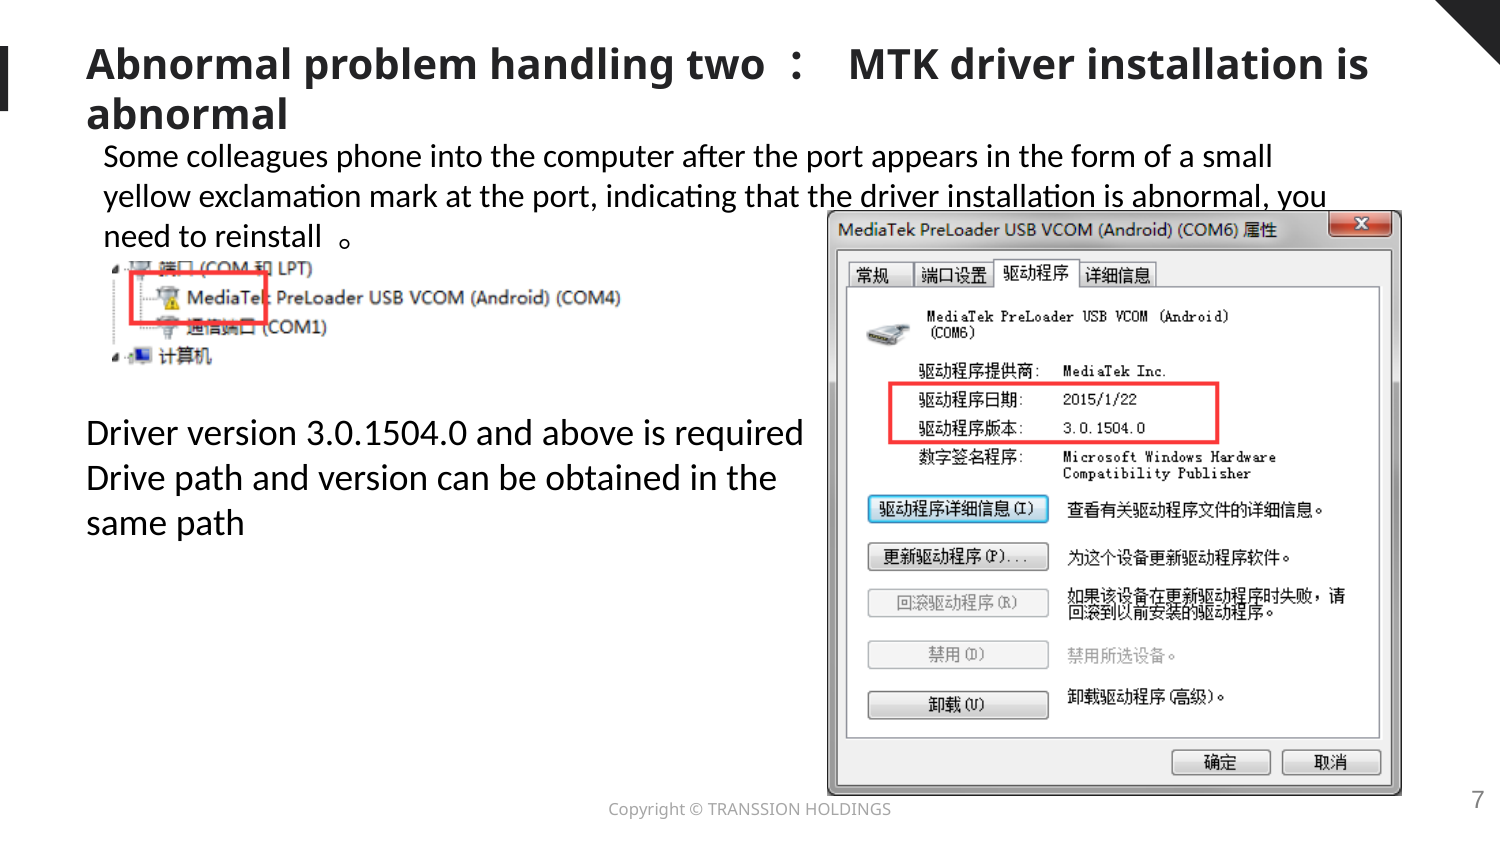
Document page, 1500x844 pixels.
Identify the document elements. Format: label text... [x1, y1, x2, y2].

picture [111, 261, 632, 370]
text_box Driver version 3.0.1504.0 and above is required Drive path and version can be obtained in the same path [71, 400, 821, 551]
title Abnormal problem handling two ： MTK driver installation is abnormal [71, 29, 1429, 146]
slide_number 6 [1149, 776, 1500, 822]
picture [827, 210, 1402, 796]
text_box Some colleagues phone into the computer after the port appears in the form of a small yellow exclamation mark at the port, indicating that the driver installation is abnormal, you need to reinstall 。 [88, 126, 1374, 262]
